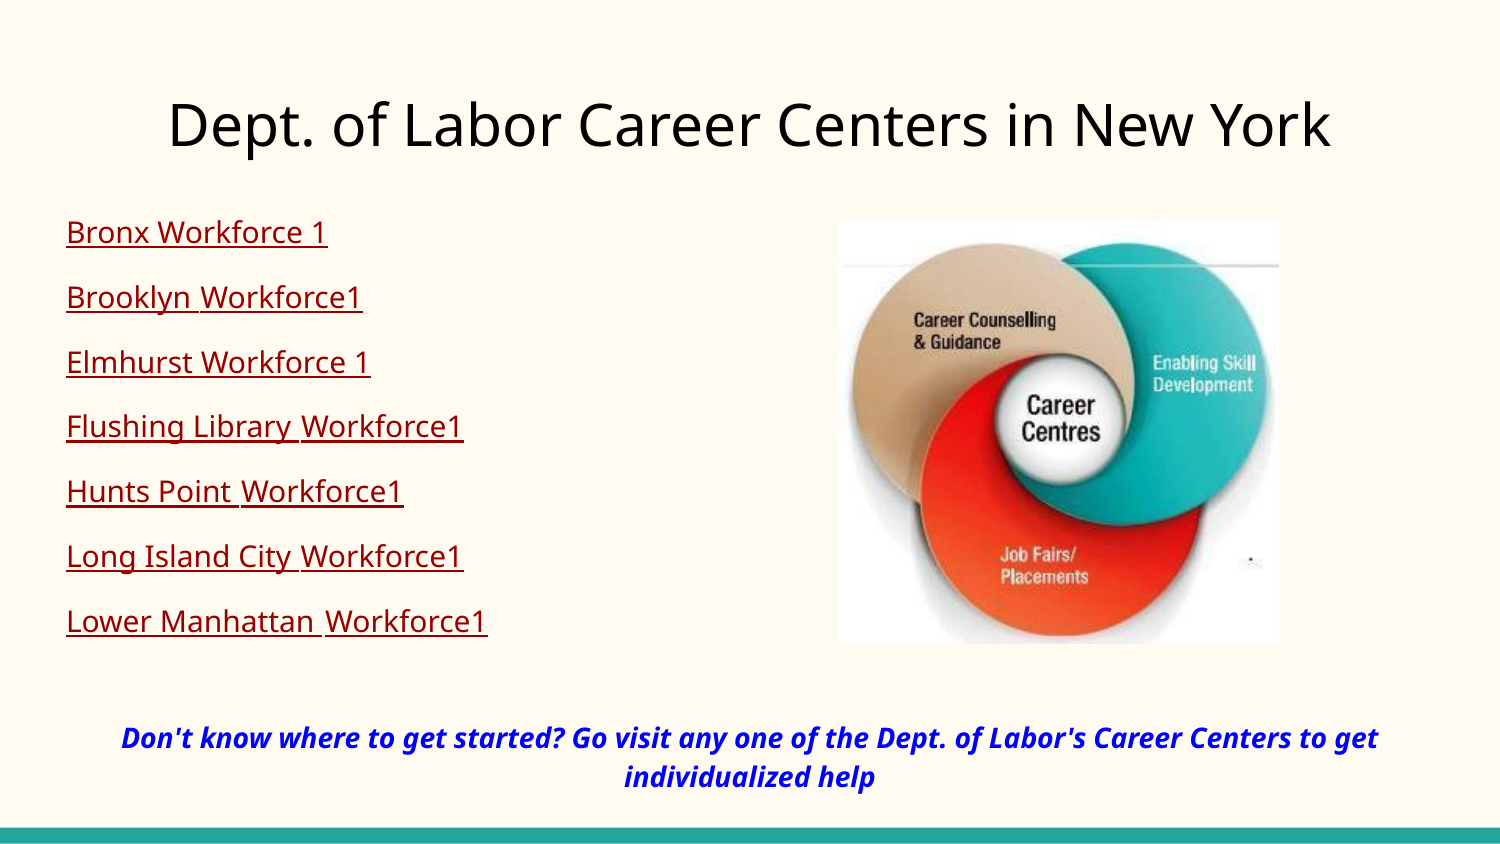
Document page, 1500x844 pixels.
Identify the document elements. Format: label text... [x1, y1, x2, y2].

title Dept. of Labor Career Centers in New York [51, 72, 1449, 174]
list Bronx Workforce 1 Brooklyn Workforce1 Elmhurst Workforce 1 Flushing Library Workforce1 Hunts Point Workforce1 Long Island City Workforce1 Lower Manhattan Workforce1 Don't know where to get started? Go visit any one of the Dept. of Labor's Career Centers to get individualized help [51, 192, 1449, 813]
picture [838, 219, 1280, 644]
